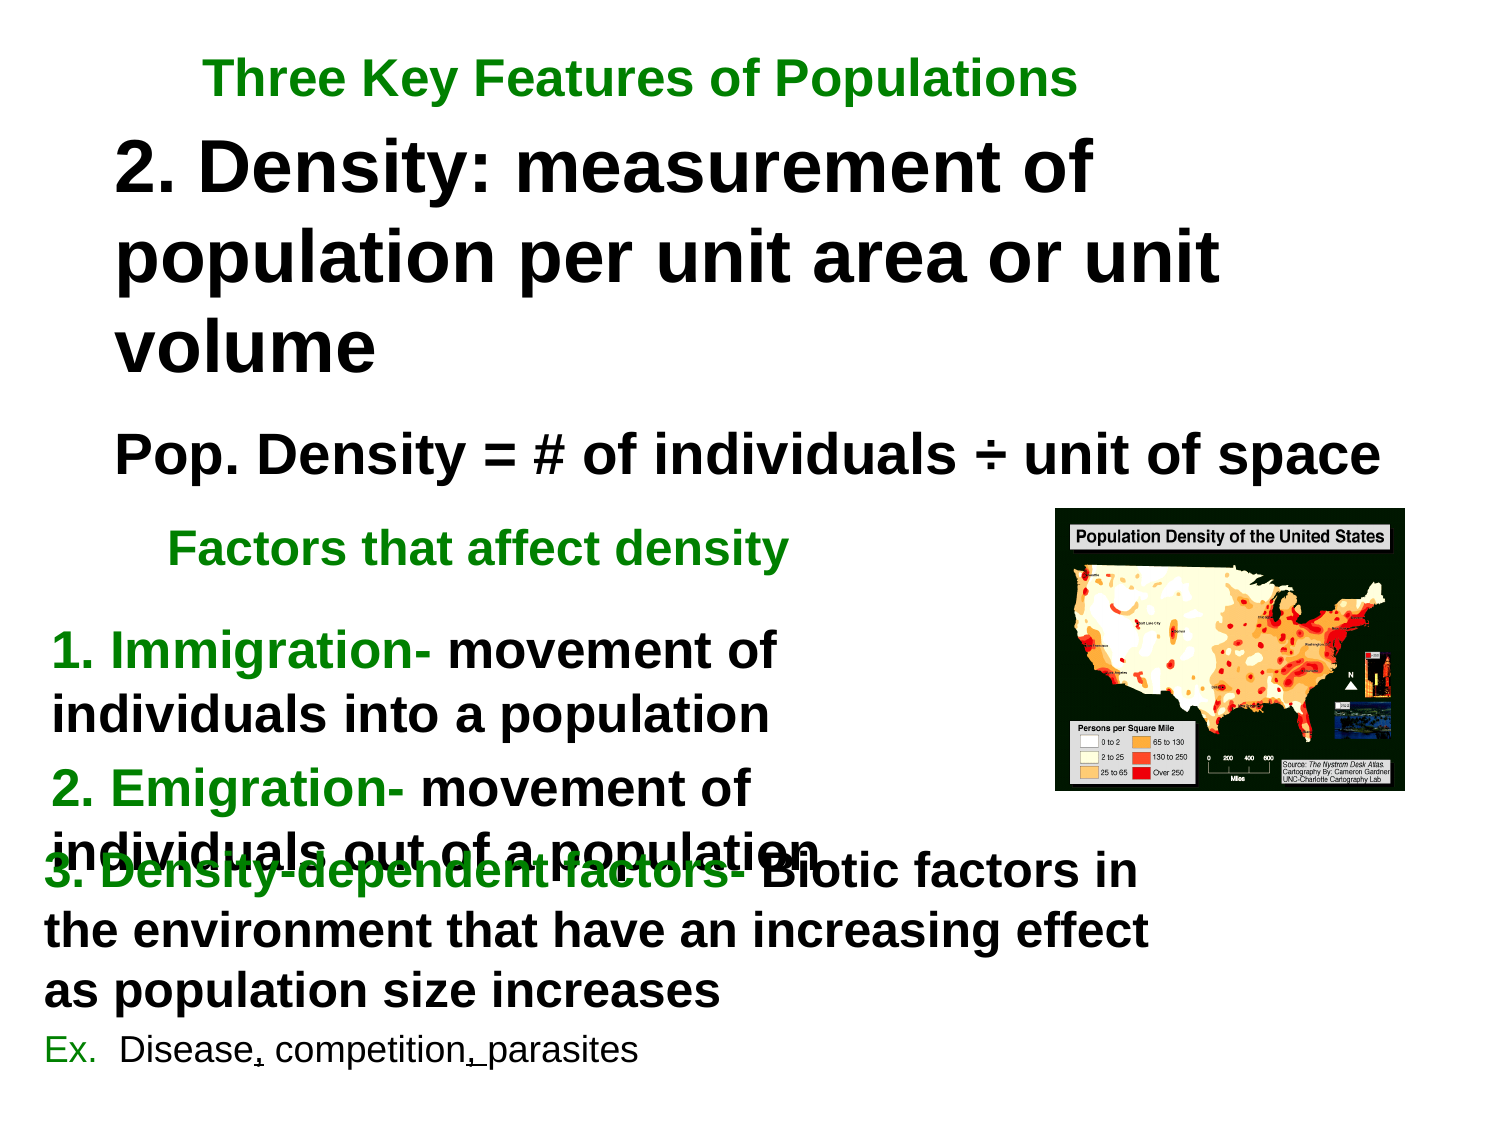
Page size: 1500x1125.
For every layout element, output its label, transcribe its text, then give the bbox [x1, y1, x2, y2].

text_box 1. Immigration- movement of individuals into a population 2. Emigration- movement of individuals out of a population [0, 607, 856, 829]
text_box 3. Density-dependent factors- Biotic factors in the environment that have an increasing effect as population size increases Ex. Disease, competition, parasites [0, 829, 1176, 1125]
text_box 2. Density: measurement of population per unit area or unit volume Pop. Density = # of individuals ÷ unit of space [99, 110, 1463, 494]
list Three Key Features of Populations [187, 29, 1463, 110]
text_box Factors that affect density [152, 508, 805, 584]
picture [1054, 508, 1405, 793]
